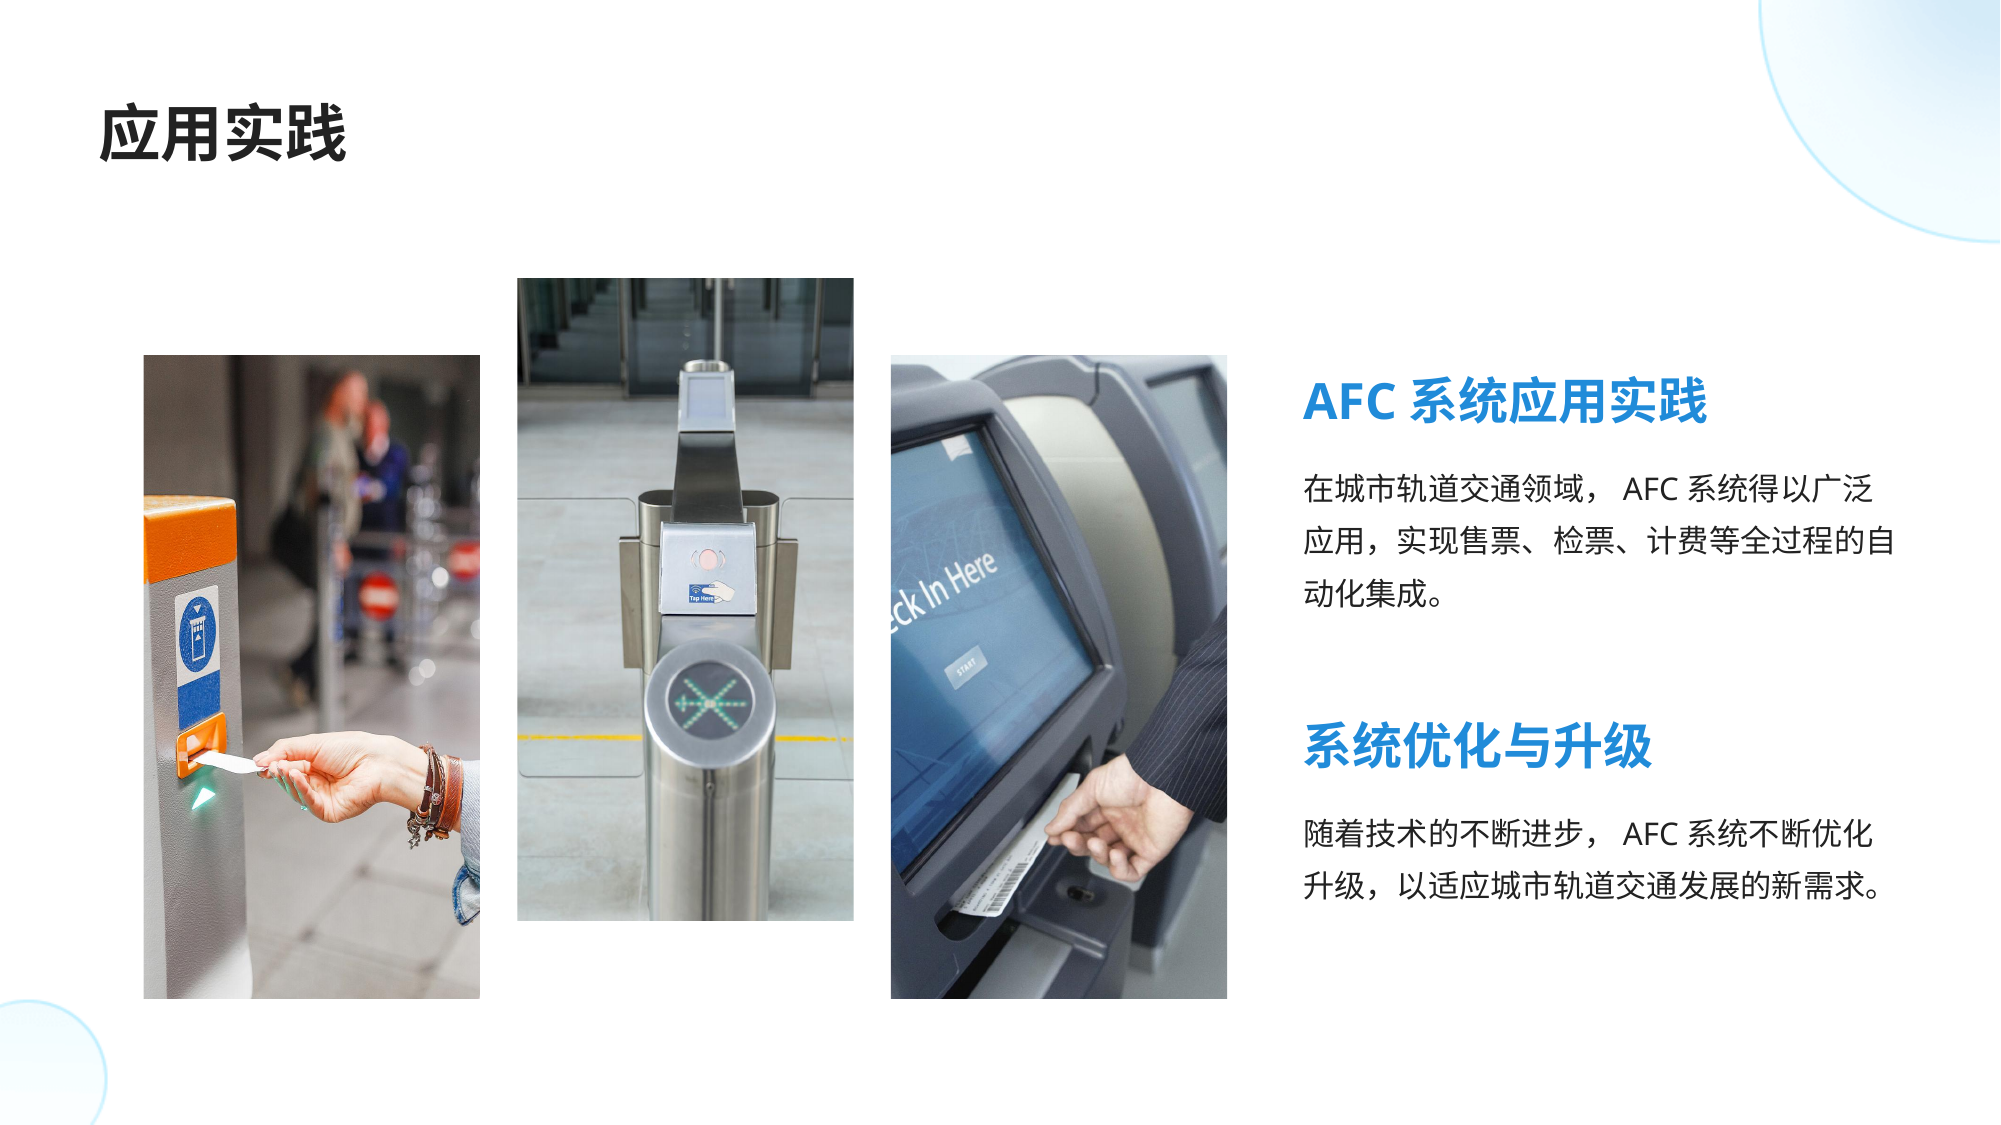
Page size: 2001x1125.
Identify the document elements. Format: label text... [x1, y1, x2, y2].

text_box 系统优化与升级 [1287, 676, 1880, 782]
picture [0, 0, 2001, 1125]
text_box 在城市轨道交通领域，AFC系统得以广泛应用，实现售票、检票、计费等全过程的自动化集成。 [1288, 446, 1918, 688]
text_box AFC系统应用实践 [1288, 342, 1880, 437]
text_box 应用实践 [78, 43, 1922, 189]
text_box 随着技术的不断进步，AFC系统不断优化升级，以适应城市轨道交通发展的新需求。 [1288, 791, 1918, 1030]
